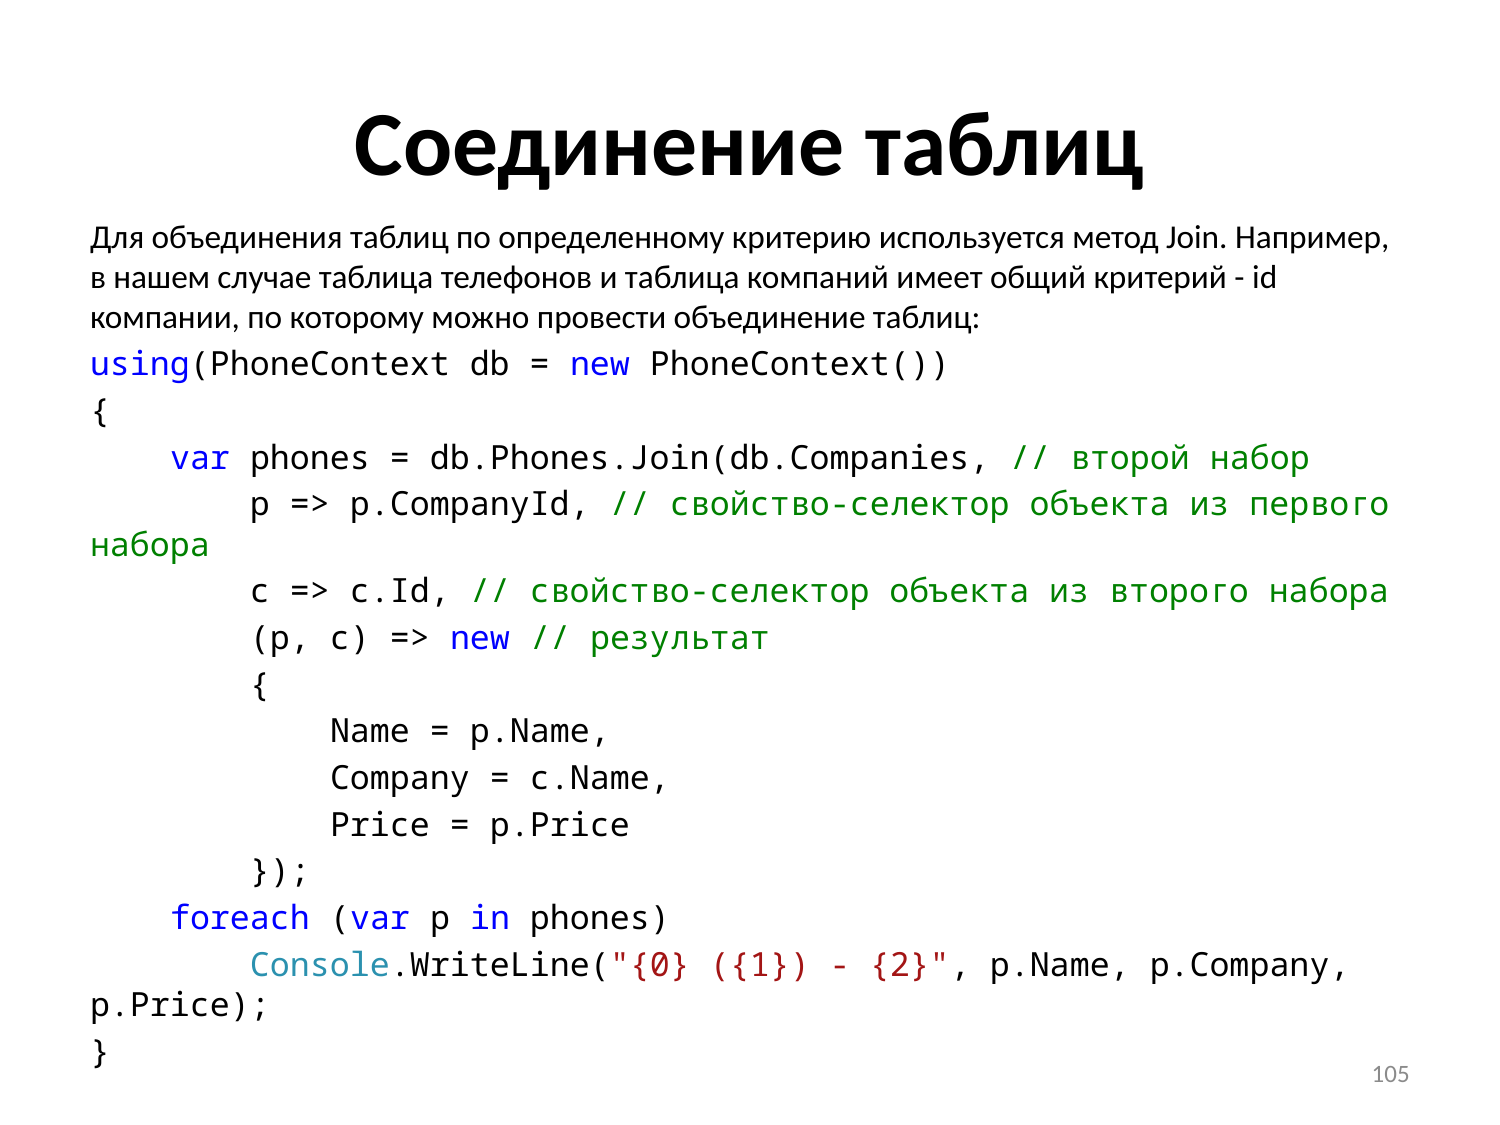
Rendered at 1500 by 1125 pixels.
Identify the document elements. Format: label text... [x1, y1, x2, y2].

list Для объединения таблиц по определенному критерию используется метод Join. Например, в нашем случае таблица телефонов и таблица компаний имеет общий критерий - id компании, по которому можно провести объединение таблиц: using(PhoneContext db = new PhoneContext()) { var phones = db.Phones.Join(db.Companies, // второй набор p => p.CompanyId, // свойство-селектор объекта из первого набора c => c.Id, // свойство-селектор объекта из второго набора (p, c) => new // результат { Name = p.Name, Company = c.Name, Price = p.Price }); foreach (var p in phones) Console.WriteLine("{0} ({1}) - {2}", p.Name, p.Company, p.Price); } [75, 208, 1425, 1094]
title Соединение таблиц [75, 45, 1425, 208]
slide_number 105 [1074, 1042, 1425, 1103]
